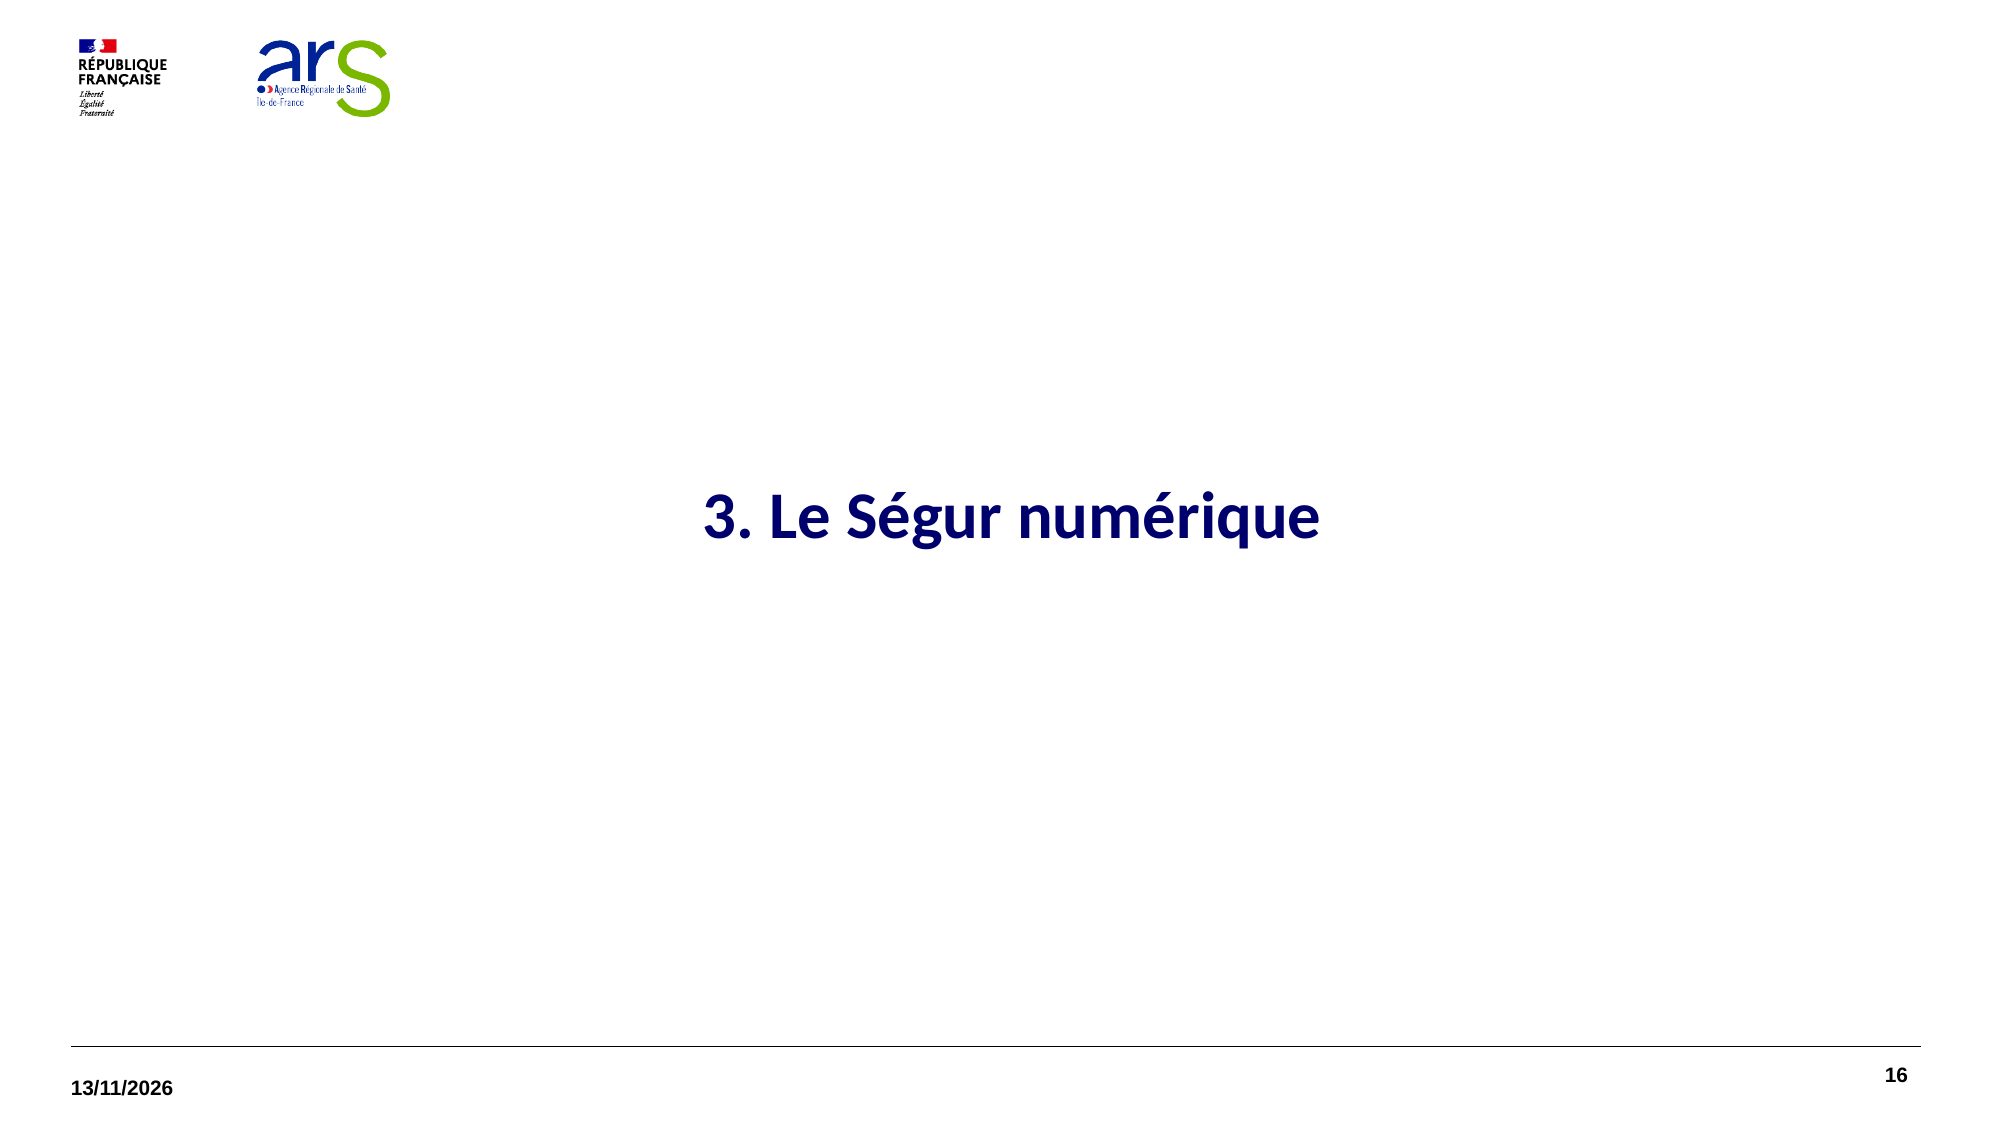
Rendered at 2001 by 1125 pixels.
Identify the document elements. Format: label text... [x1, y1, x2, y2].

text_box 3. Le Ségur numérique [96, 260, 1908, 764]
text_box [102, 346, 1914, 1012]
picture [63, 23, 182, 142]
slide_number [70, 1049, 336, 1125]
slide_number 16 [1612, 1034, 1908, 1114]
picture [256, 40, 390, 117]
